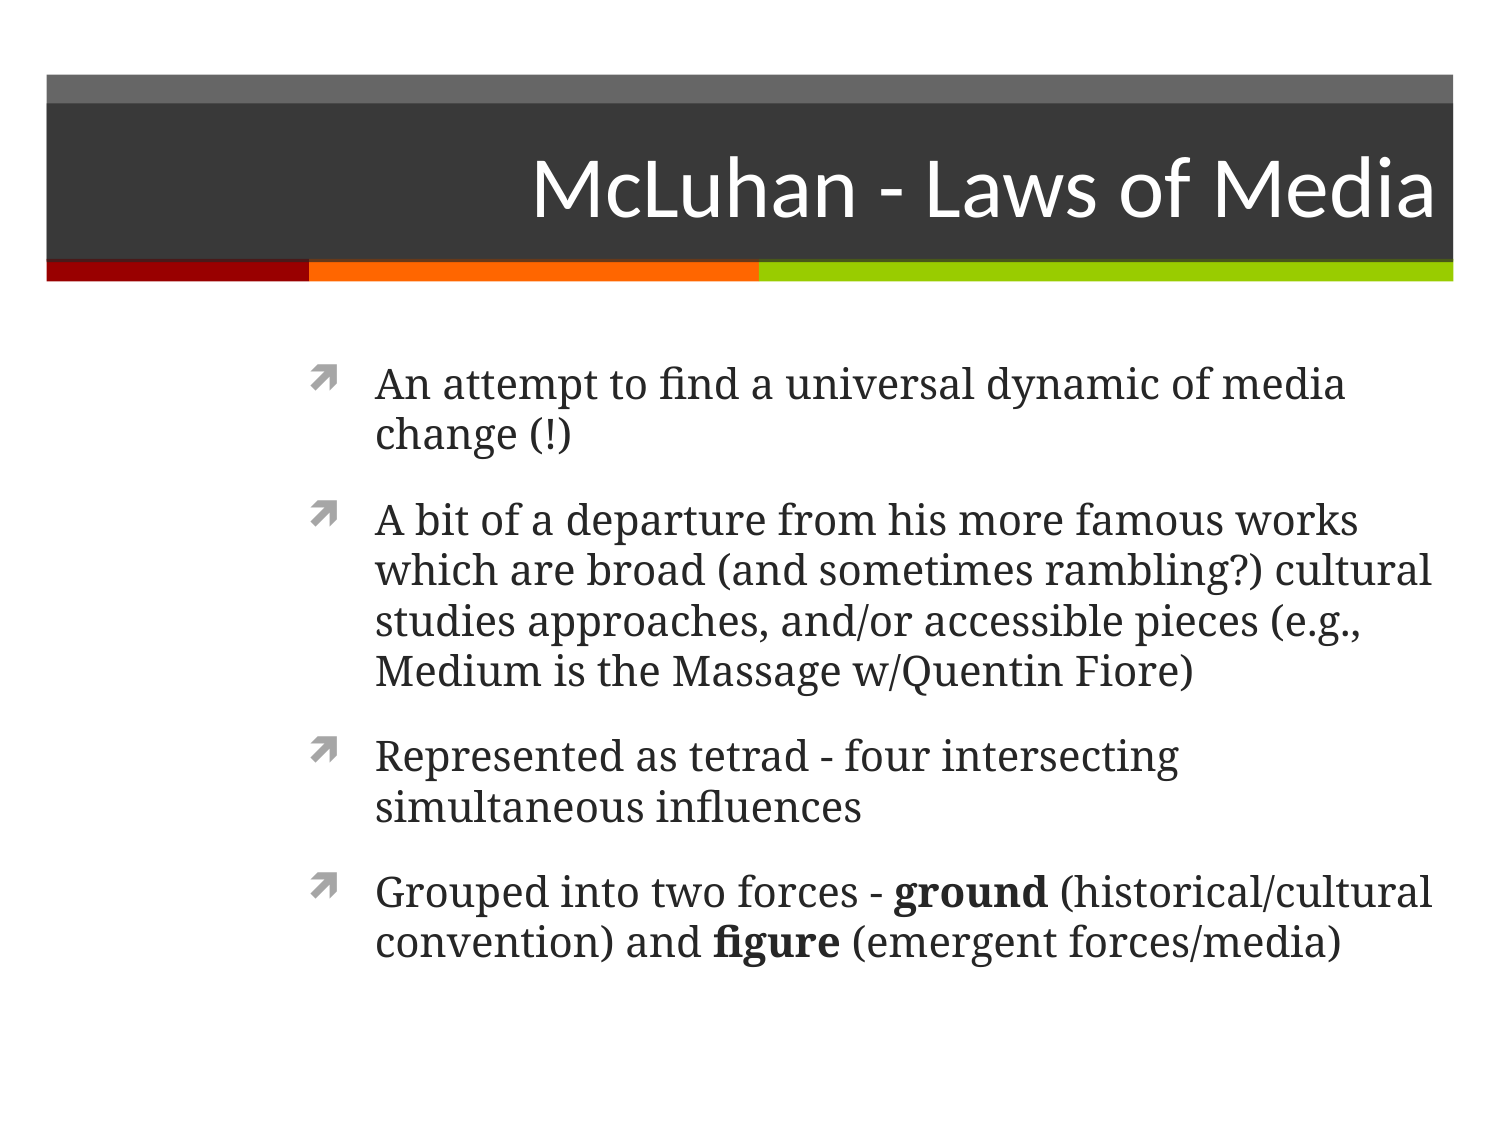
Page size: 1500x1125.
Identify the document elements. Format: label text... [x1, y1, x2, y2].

title McLuhan - Laws of Media [46, 103, 1454, 263]
list An attempt to find a universal dynamic of media change (!) A bit of a departure from his more famous works which are broad (and sometimes rambling?) cultural studies approaches, and/or accessible pieces (e.g., Medium is the Massage w/Quentin Fiore) Represented as tetrad - four intersecting simultaneous influences Grouped into two forces - ground (historical/cultural convention) and figure (emergent forces/media) [292, 350, 1454, 1005]
